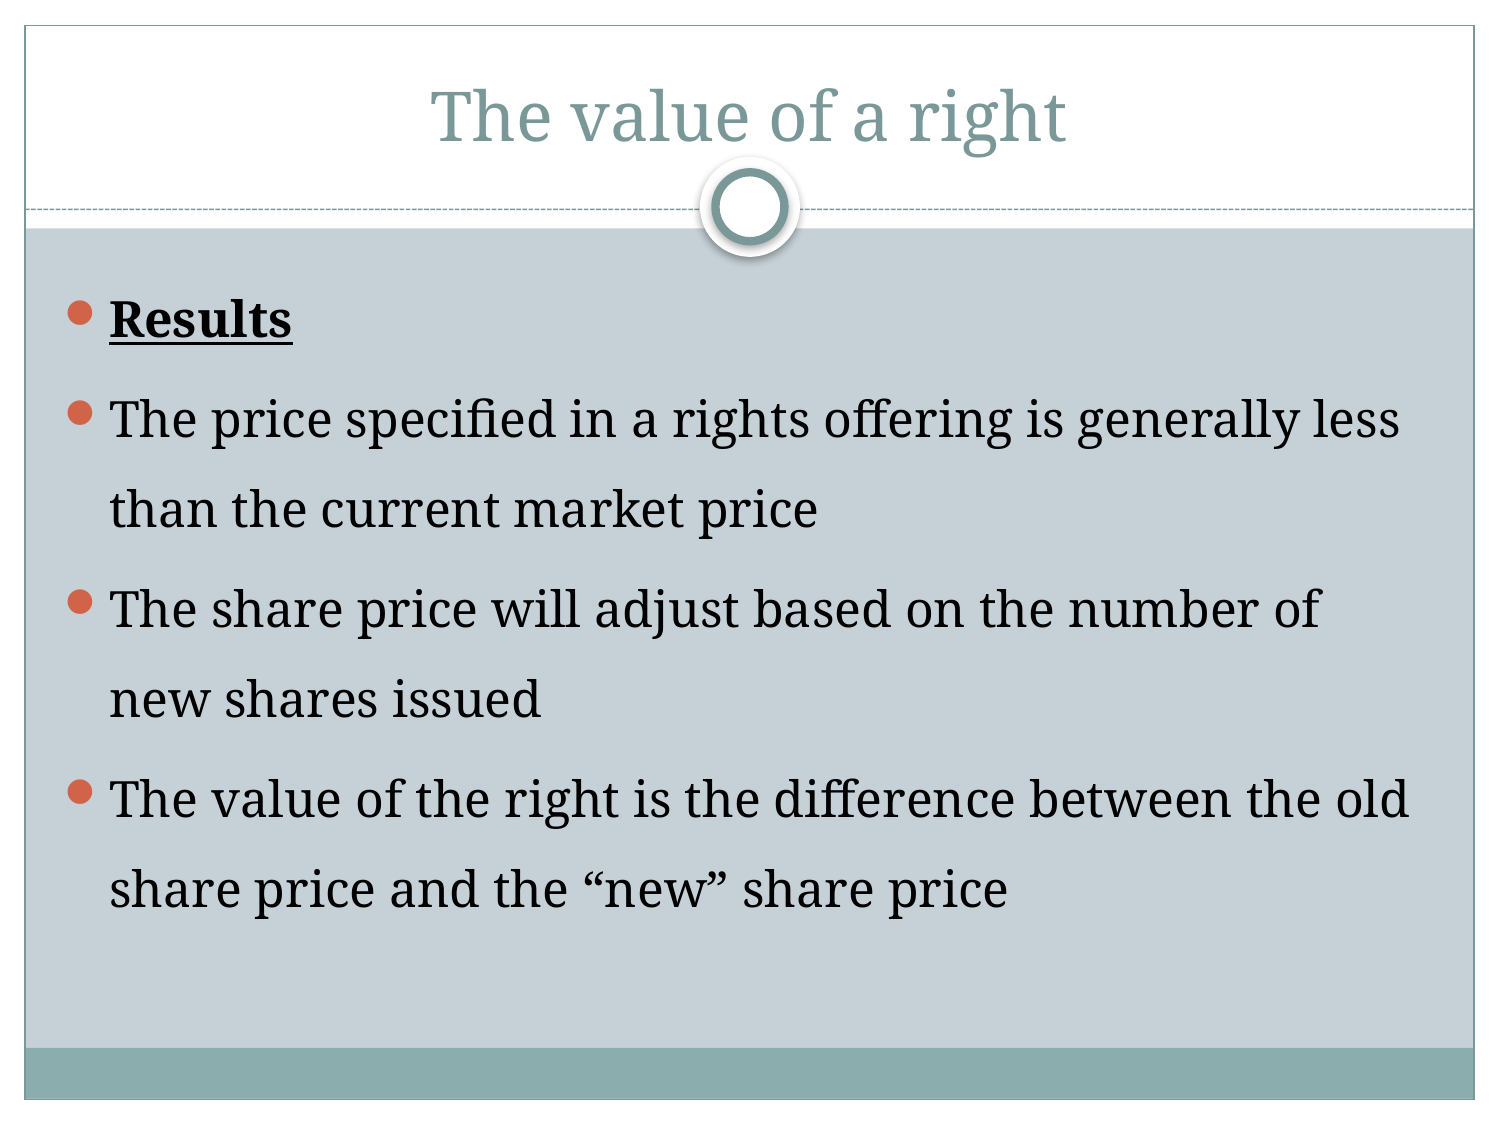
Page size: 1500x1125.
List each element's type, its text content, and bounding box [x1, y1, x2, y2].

title The value of a right [49, 37, 1450, 163]
list Results The price specified in a rights offering is generally less than the current market price The share price will adjust based on the number of new shares issued The value of the right is the difference between the old share price and the “new” share price [49, 250, 1445, 1001]
